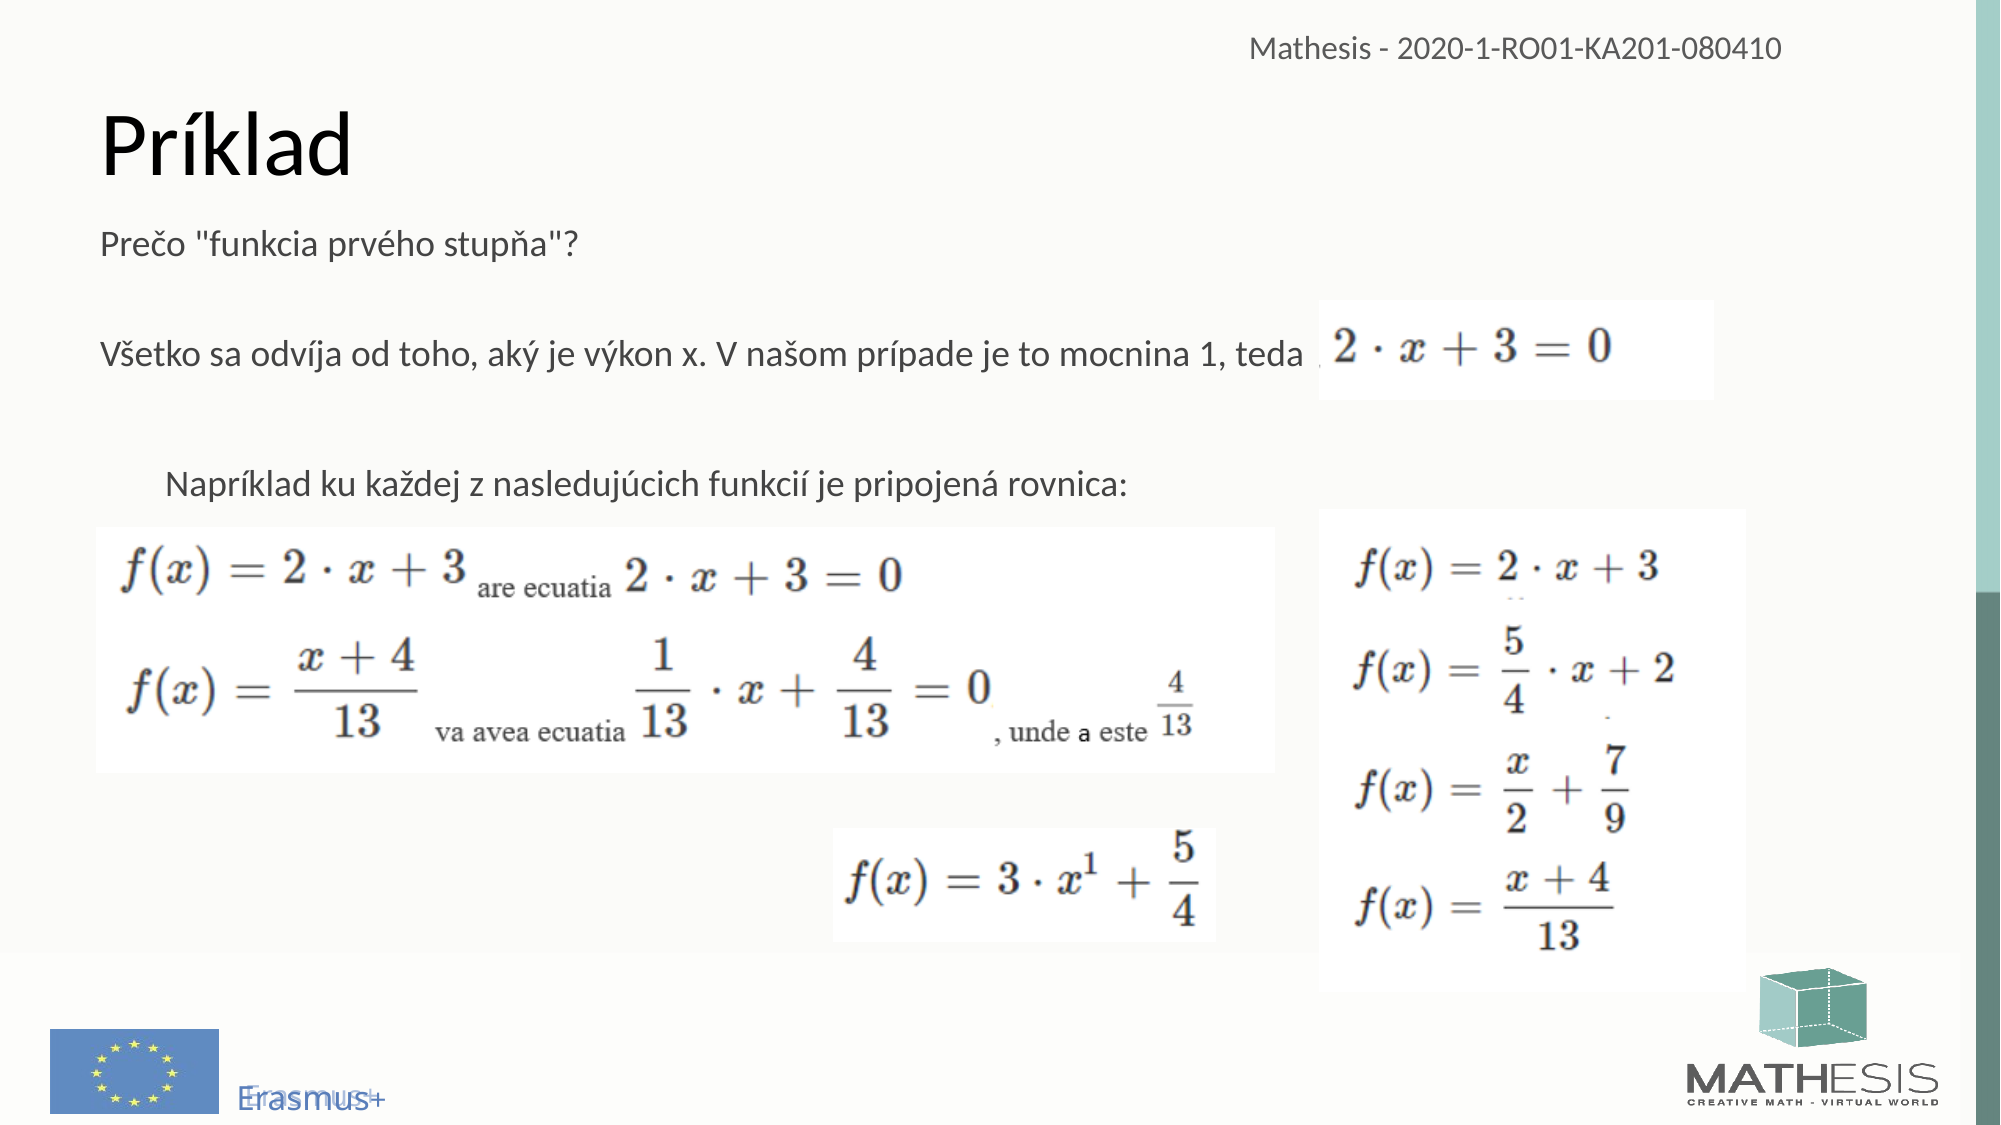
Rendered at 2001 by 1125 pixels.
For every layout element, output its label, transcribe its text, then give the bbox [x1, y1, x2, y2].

text_box Prečo "funkcia prvého stupňa"? Všetko sa odvíja od toho, aký je výkon x. V našom prípade je to mocnina 1, teda [85, 209, 1419, 381]
picture [832, 828, 1217, 942]
picture [96, 527, 1275, 773]
text_box Δ>0 [1664, 928, 1961, 1125]
text_box Δ>0 [1976, 0, 2000, 1125]
text_box Δ>0 [50, 1029, 219, 1114]
text_box Napríklad ku každej z nasledujúcich funkcií je pripojená rovnica: [150, 448, 1145, 512]
title Príklad [85, 76, 1786, 318]
picture [1319, 300, 1714, 400]
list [1319, 509, 1747, 992]
